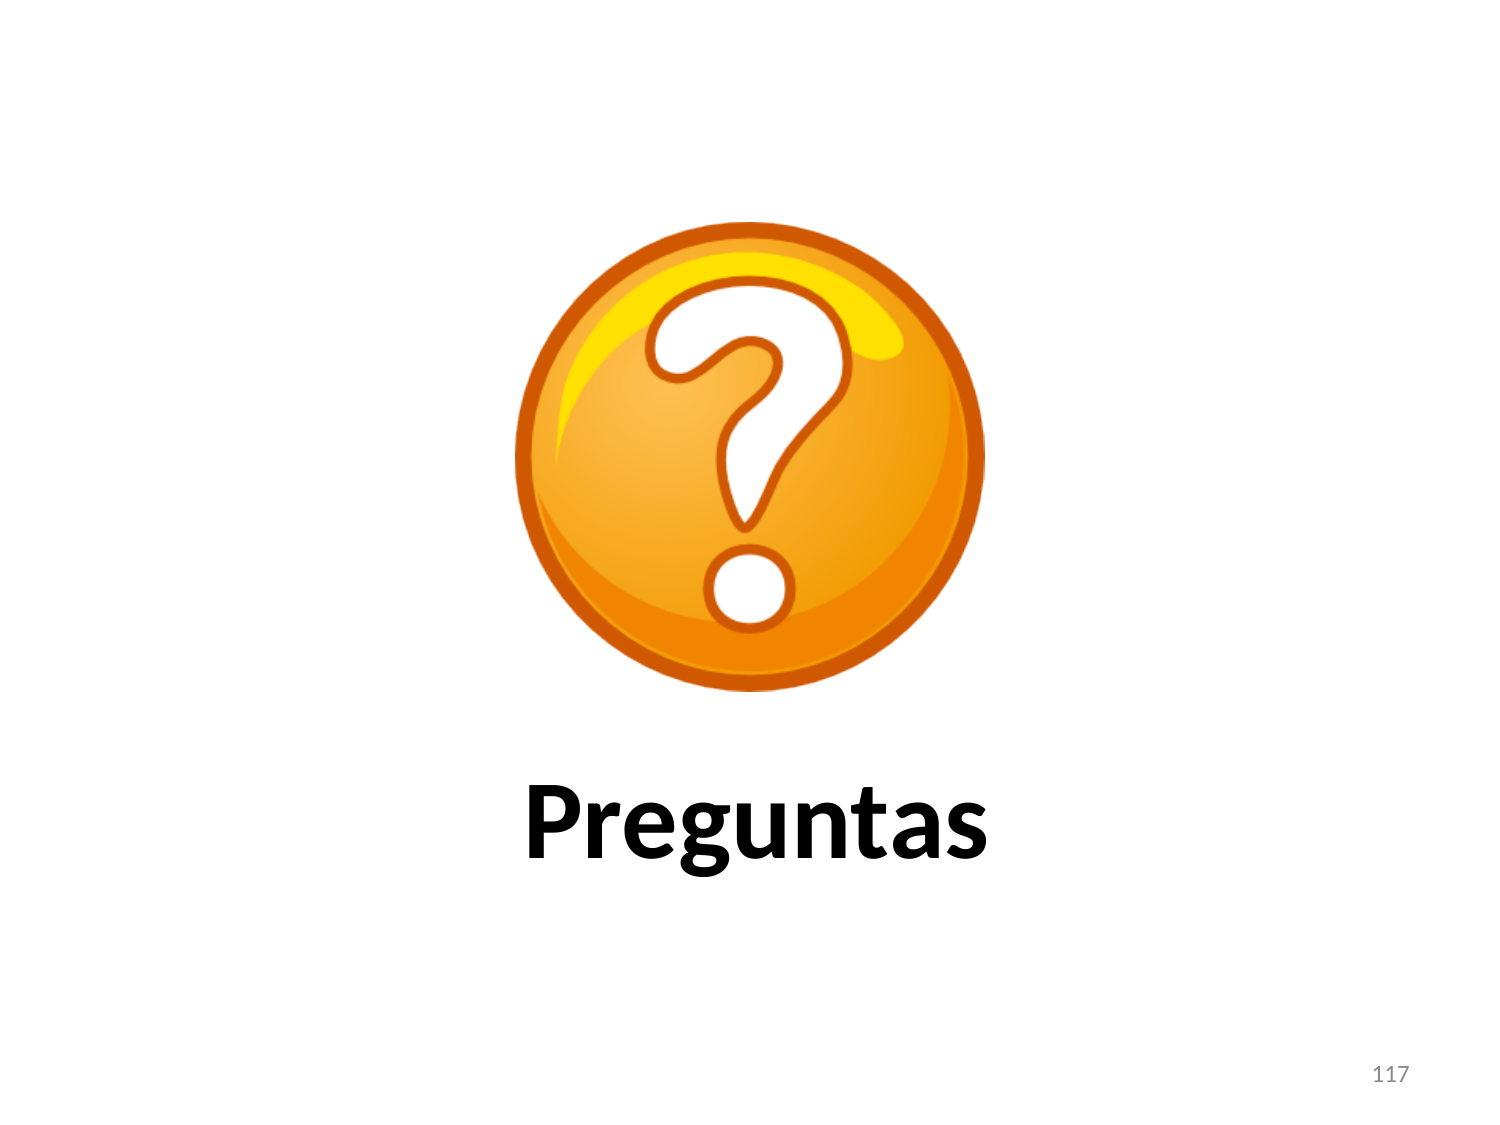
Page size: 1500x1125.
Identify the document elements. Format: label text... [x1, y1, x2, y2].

text_box Preguntas [508, 738, 1005, 888]
slide_number 117 [1074, 1042, 1425, 1103]
picture [515, 222, 985, 692]
